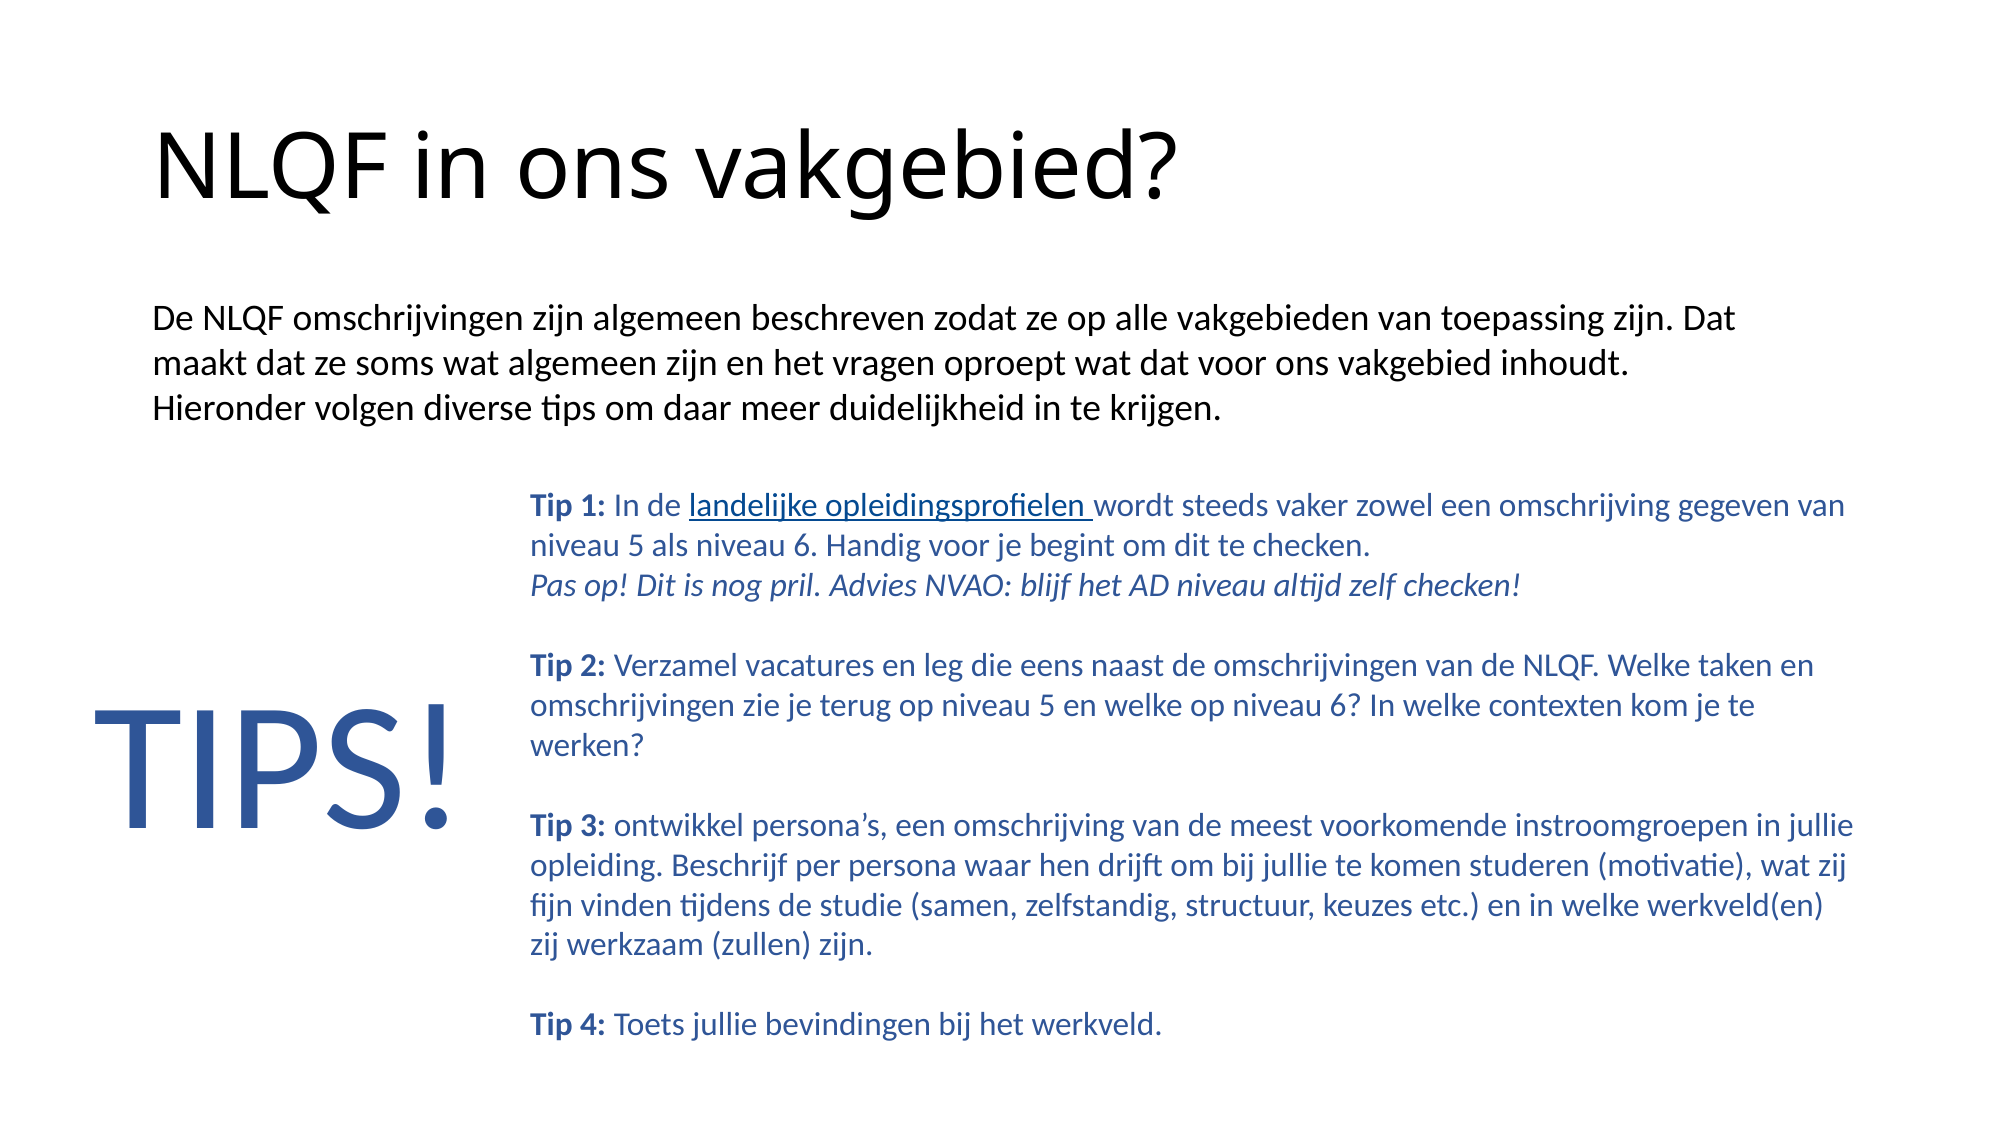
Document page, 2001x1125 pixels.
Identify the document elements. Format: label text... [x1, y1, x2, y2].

text_box TIPS! [78, 637, 485, 873]
text_box Tip 1: In de landelijke opleidingsprofielen wordt steeds vaker zowel een omschrijving gegeven van niveau 5 als niveau 6. Handig voor je begint om dit te checken. Pas op! Dit is nog pril. Advies NVAO: blijf het AD niveau altijd zelf checken! Tip 2: Verzamel vacatures en leg die eens naast de omschrijvingen van de NLQF. Welke taken en omschrijvingen zie je terug op niveau 5 en welke op niveau 6? In welke contexten kom je te werken? Tip 3: ontwikkel persona’s, een omschrijving van de meest voorkomende instroomgroepen in jullie opleiding. Beschrijf per persona waar hen drijft om bij jullie te komen studeren (motivatie), wat zij fijn vinden tijdens de studie (samen, zelfstandig, structuur, keuzes etc.) en in welke werkveld(en) zij werkzaam (zullen) zijn. Tip 4: Toets jullie bevindingen bij het werkveld. [515, 476, 1875, 1050]
text_box De NLQF omschrijvingen zijn algemeen beschreven zodat ze op alle vakgebieden van toepassing zijn. Dat maakt dat ze soms wat algemeen zijn en het vragen oproept wat dat voor ons vakgebied inhoudt. Hieronder volgen diverse tips om daar meer duidelijkheid in te krijgen. [137, 285, 1828, 526]
title NLQF in ons vakgebied? [137, 59, 1863, 278]
